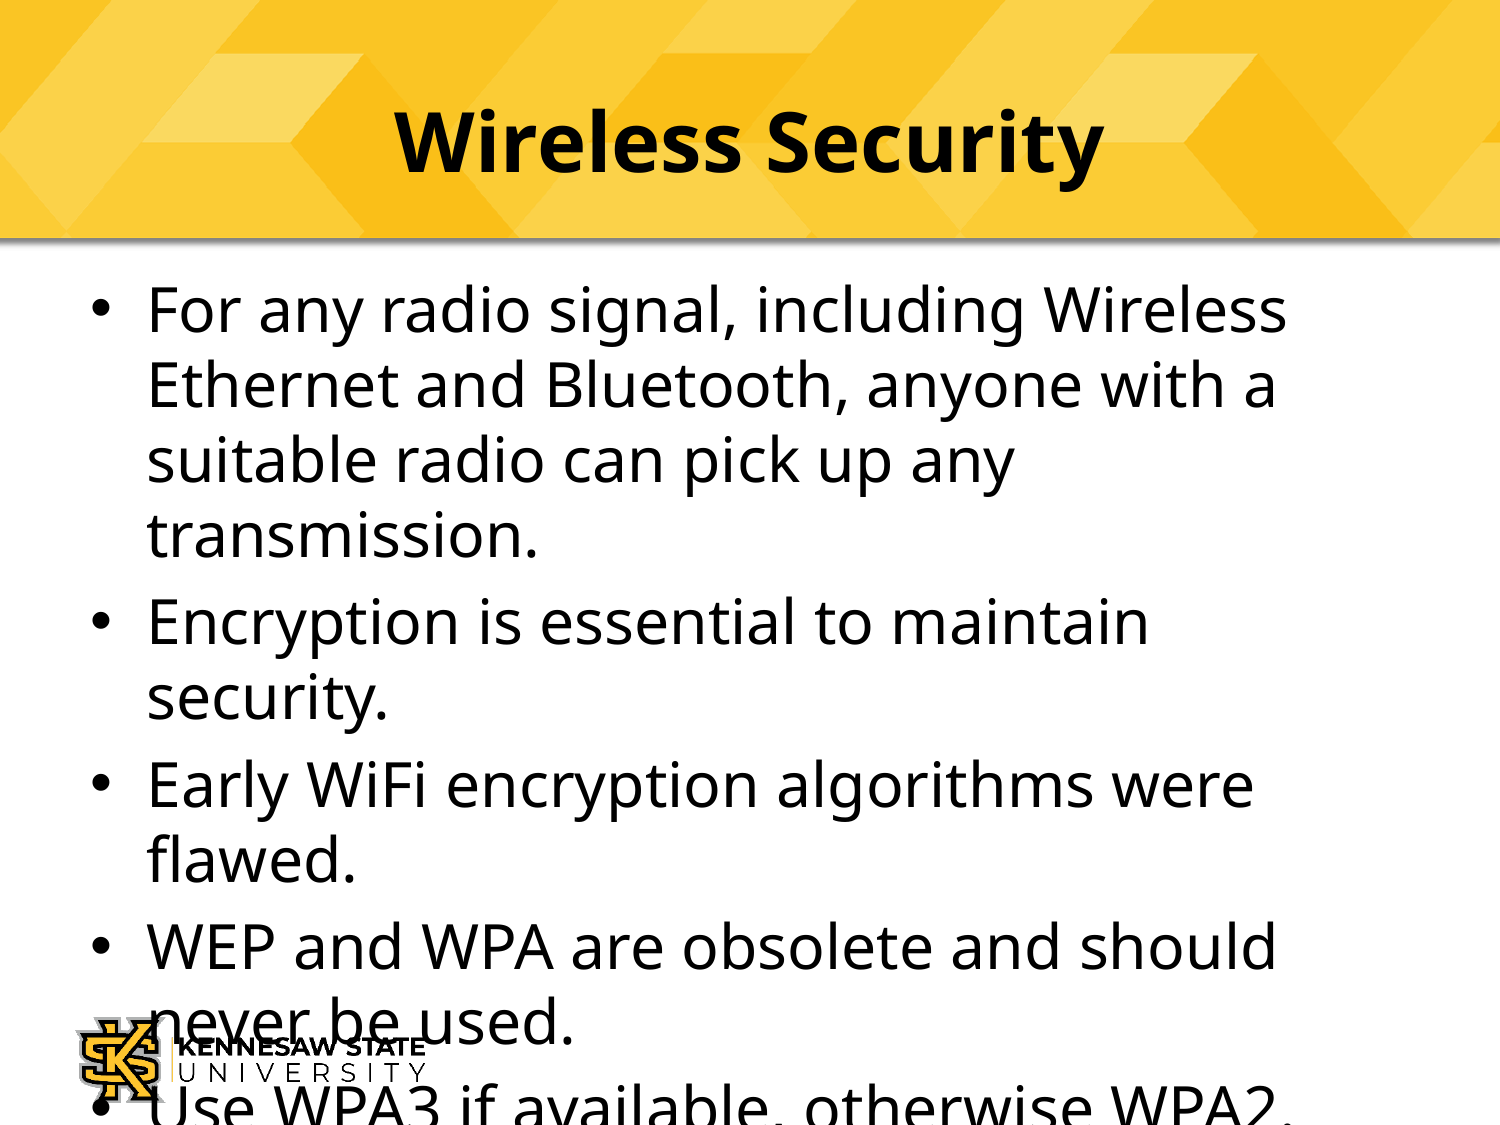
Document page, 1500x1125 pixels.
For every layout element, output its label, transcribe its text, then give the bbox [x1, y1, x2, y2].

picture [75, 1017, 425, 1103]
list For any radio signal, including Wireless Ethernet and Bluetooth, anyone with a suitable radio can pick up any transmission. Encryption is essential to maintain security. Early WiFi encryption algorithms were flawed. WEP and WPA are obsolete and should never be used. Use WPA3 if available, otherwise WPA2. [75, 262, 1425, 1005]
picture [0, 0, 1500, 251]
title Wireless Security [75, 45, 1425, 233]
